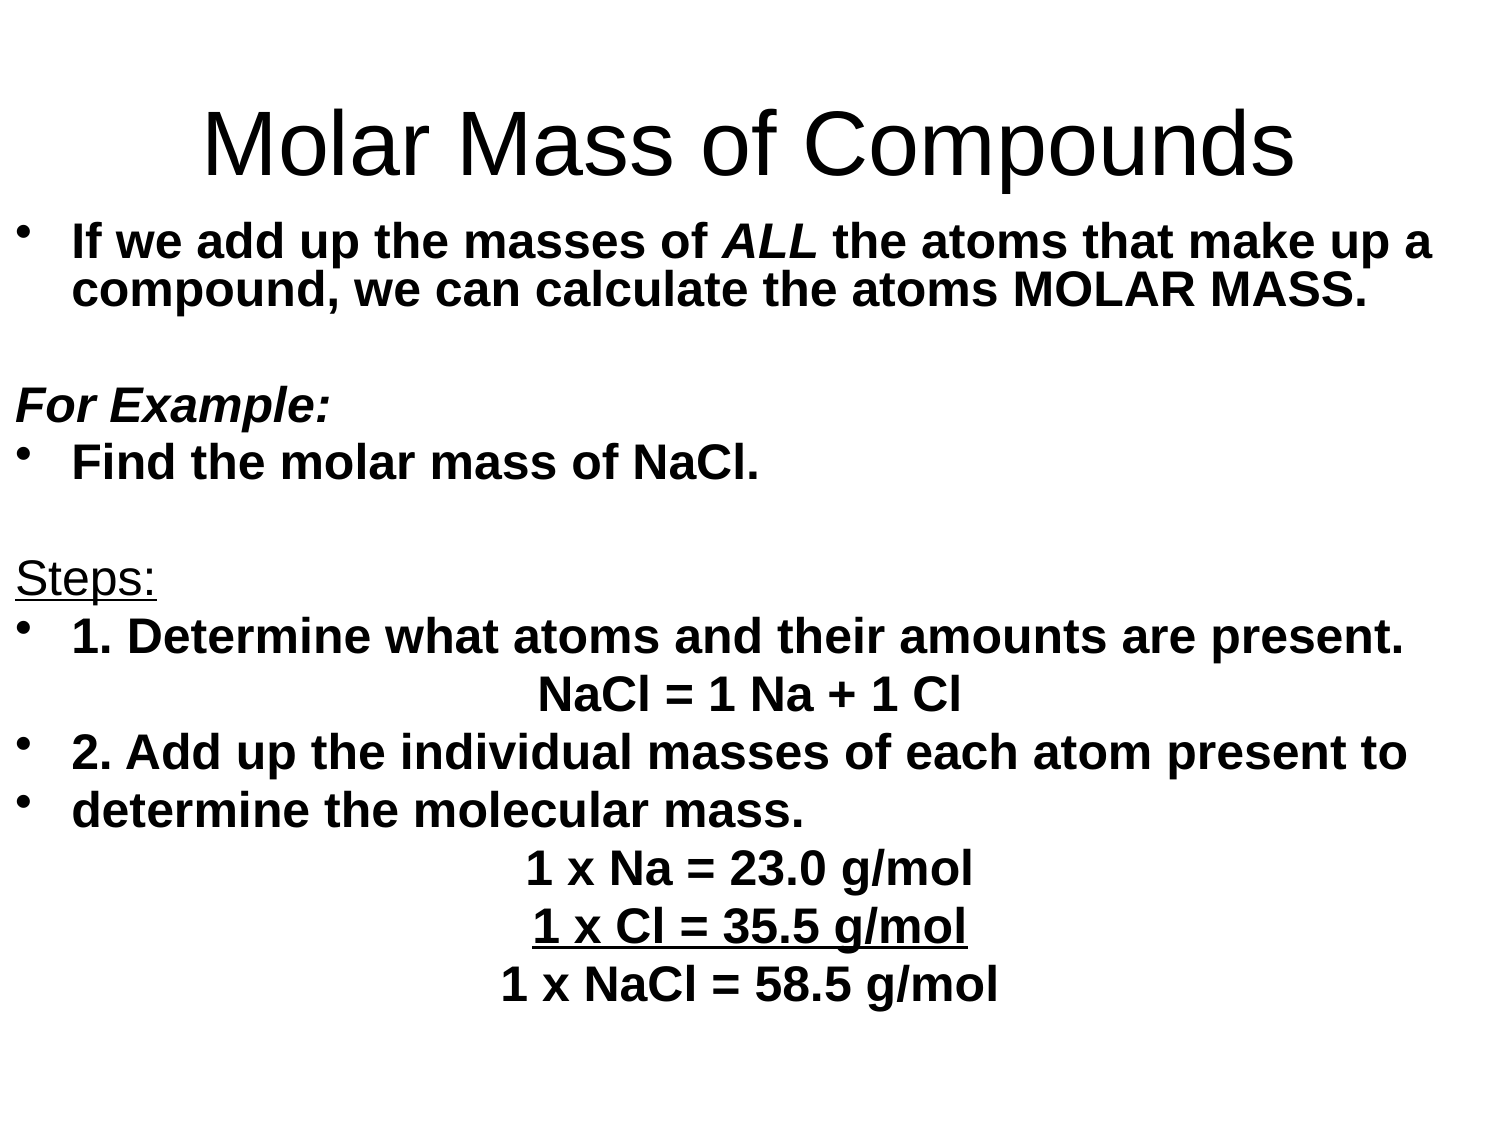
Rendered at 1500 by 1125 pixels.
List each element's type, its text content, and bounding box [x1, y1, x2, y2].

title Molar Mass of Compounds [74, 44, 1426, 212]
list If we add up the masses of ALL the atoms that make up a compound, we can calculate the atoms MOLAR MASS. For Example: Find the molar mass of NaCl. Steps: 1. Determine what atoms and their amounts are present. NaCl = 1 Na + 1 Cl 2. Add up the individual masses of each atom present to determine the molecular mass. 1 x Na = 23.0 g/mol 1 x Cl = 35.5 g/mol 1 x NaCl = 58.5 g/mol [0, 212, 1500, 1125]
